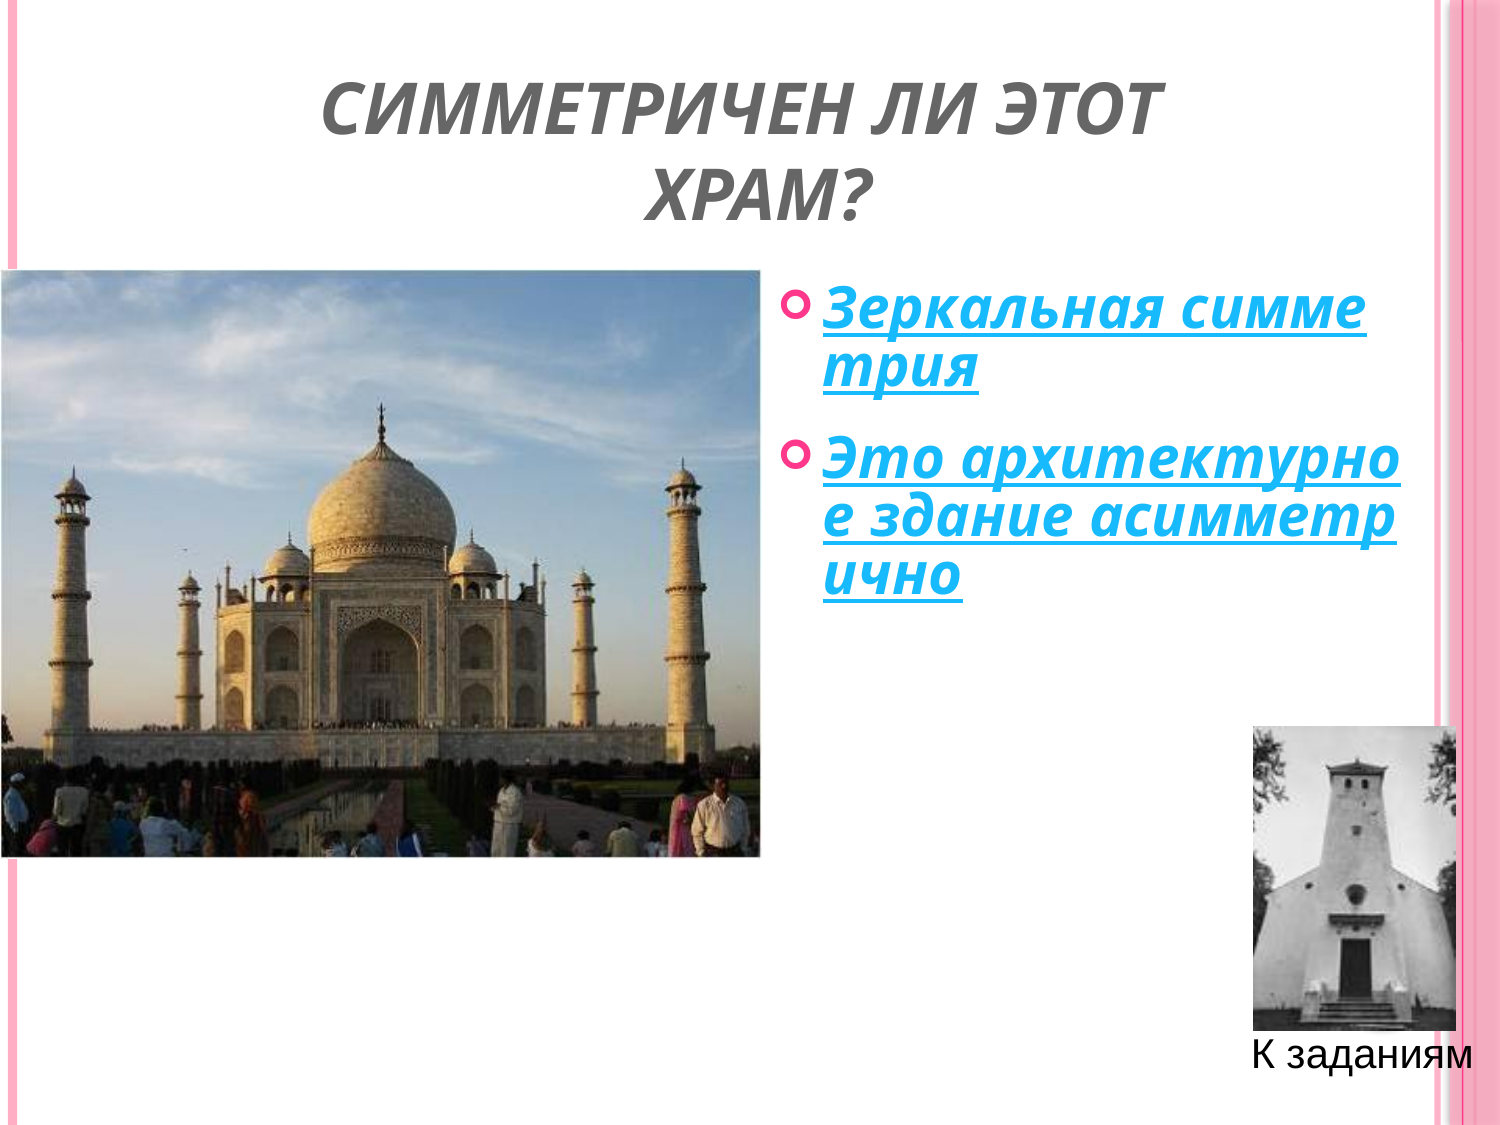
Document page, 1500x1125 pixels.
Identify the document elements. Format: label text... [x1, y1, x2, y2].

title Симметричен ли этот храм? [75, 54, 1425, 243]
text_box К заданиям [1224, 1019, 1500, 1085]
list Зеркальная симметрия Это архитектурное здание асимметрично [762, 262, 1426, 1125]
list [0, 268, 763, 860]
picture [1253, 726, 1457, 1032]
